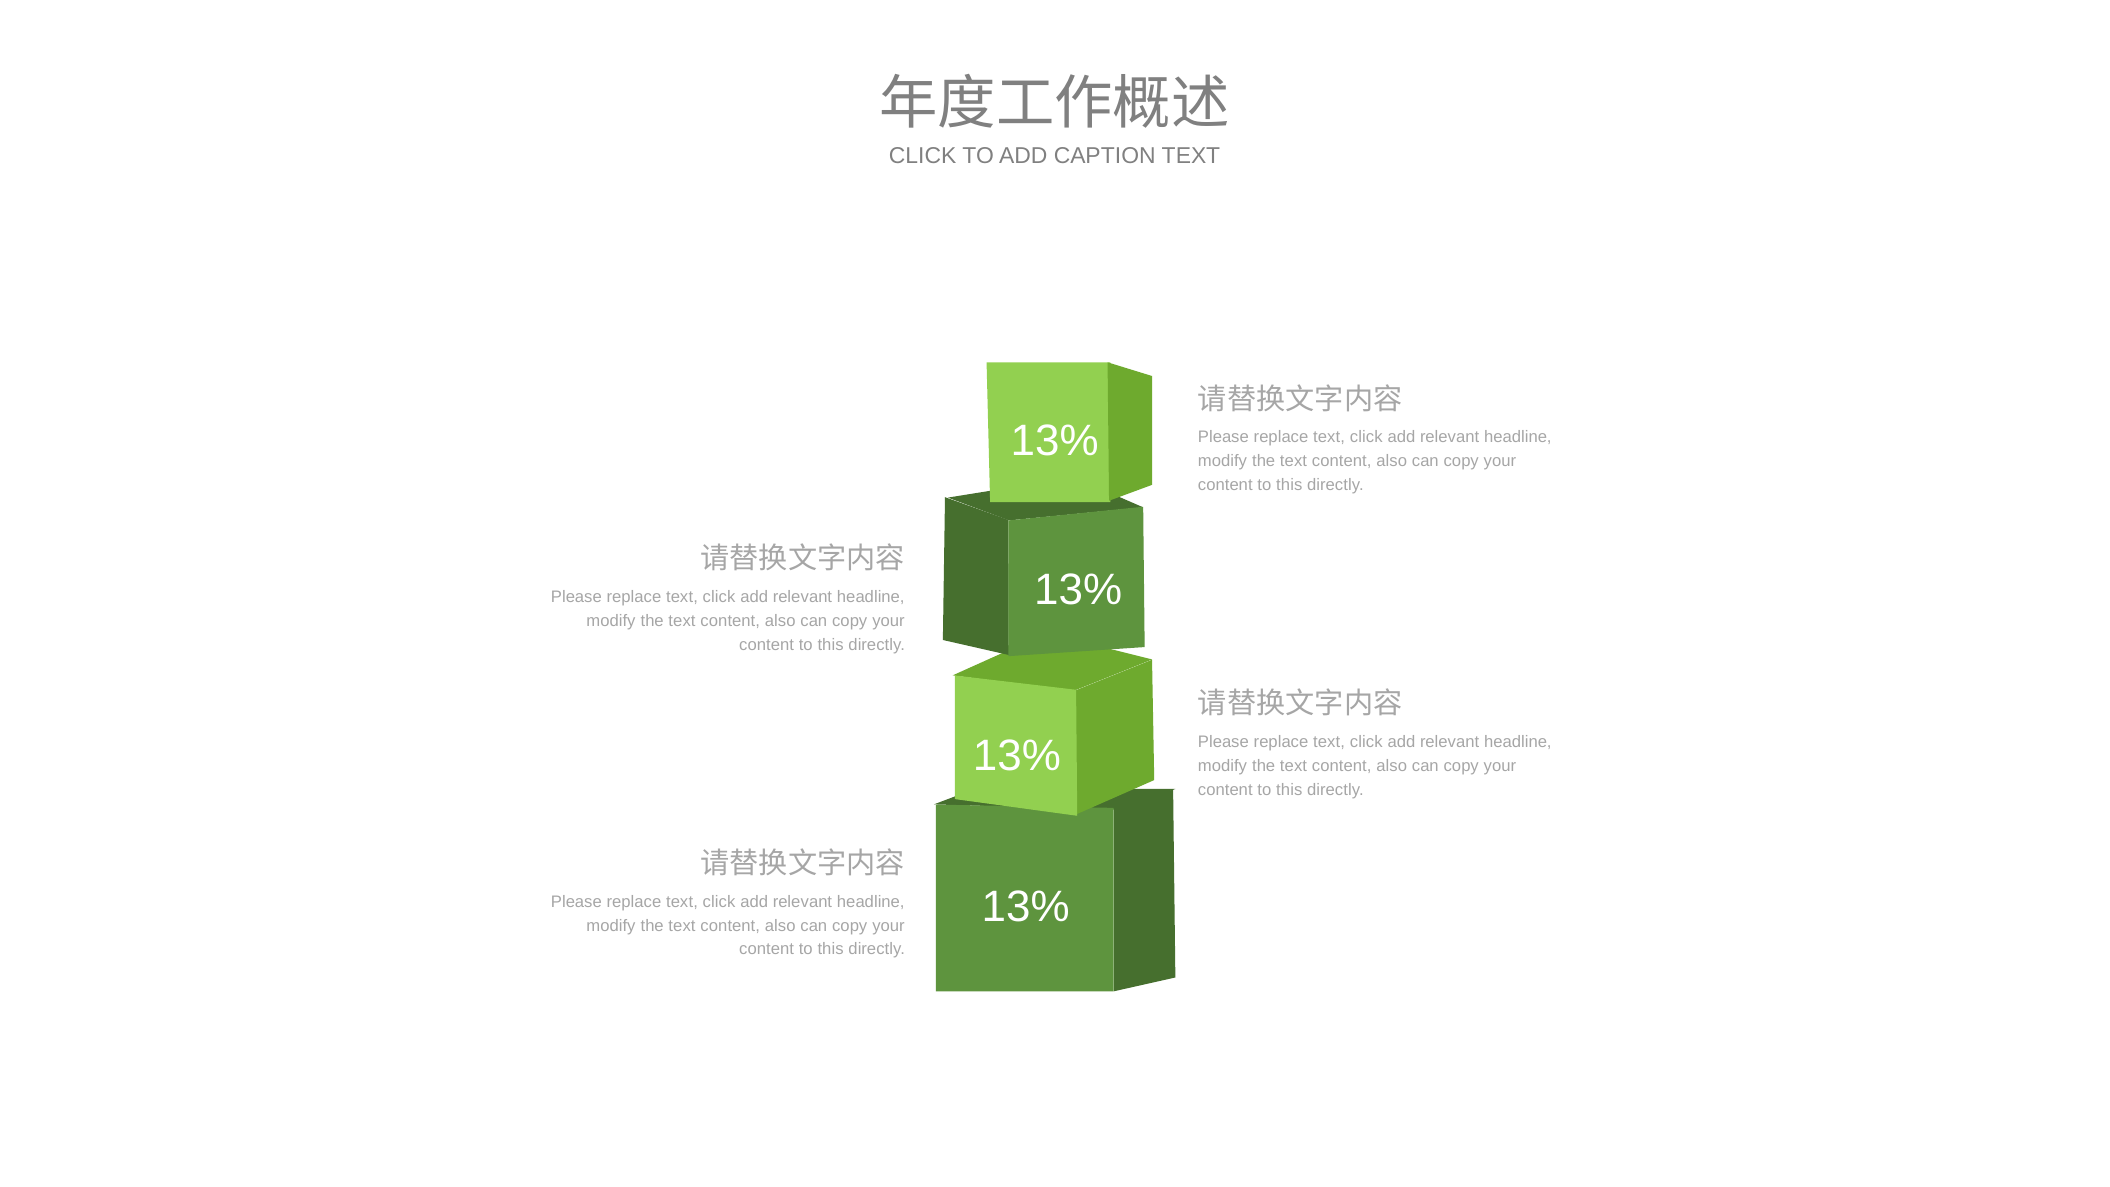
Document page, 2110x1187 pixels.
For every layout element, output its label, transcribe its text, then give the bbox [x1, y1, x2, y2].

text_box Please replace text, click add relevant headline, modify the text content, also can copy your content to this directly. [1197, 726, 1561, 799]
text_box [933, 362, 1176, 992]
text_box 年度工作概述 [865, 65, 1245, 136]
text_box 请替换文字内容 [684, 837, 906, 880]
text_box 请替换文字内容 [1197, 677, 1419, 720]
text_box 请替换文字内容 [1197, 372, 1419, 415]
text_box Please replace text, click add relevant headline, modify the text content, also can copy your content to this directly. [543, 886, 906, 959]
text_box CLICK TO ADD CAPTION TEXT [865, 140, 1245, 168]
text_box 请替换文字内容 [684, 532, 906, 575]
text_box Please replace text, click add relevant headline, modify the text content, also can copy your content to this directly. [543, 581, 906, 654]
text_box Please replace text, click add relevant headline, modify the text content, also can copy your content to this directly. [1197, 422, 1561, 494]
